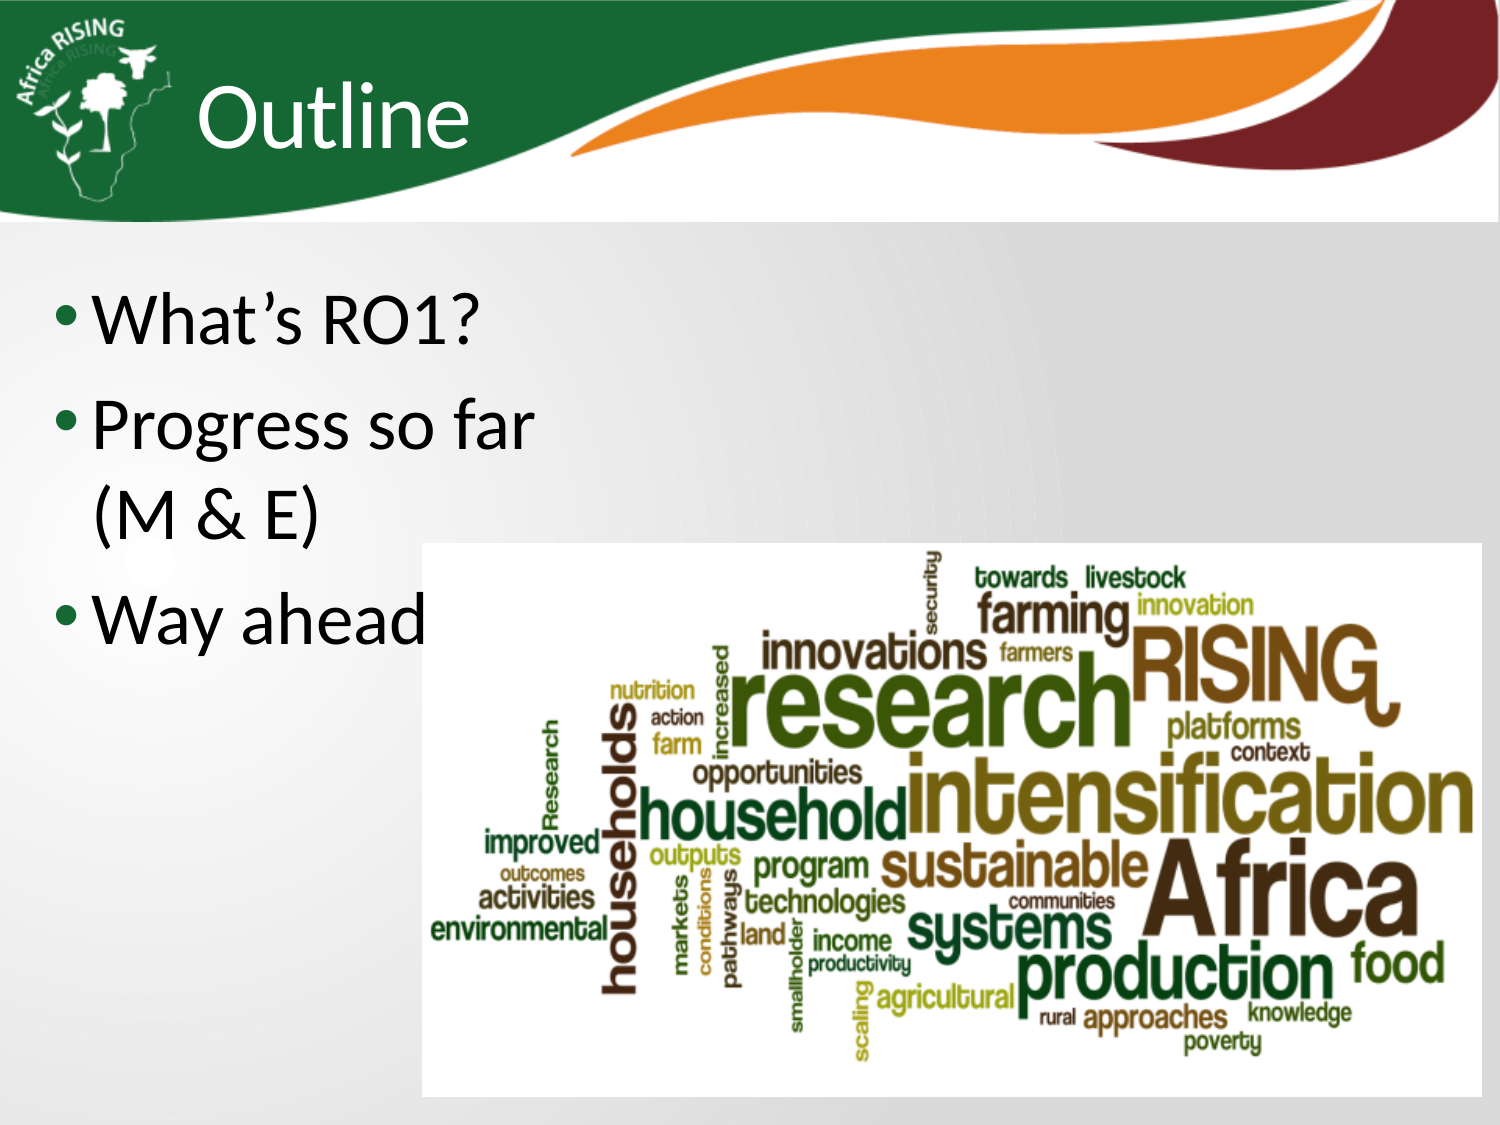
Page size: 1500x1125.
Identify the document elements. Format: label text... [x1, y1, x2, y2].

picture [0, 0, 1499, 222]
picture [422, 542, 1483, 1097]
title Outline [181, 45, 1500, 233]
list What’s RO1? Progress so far (M & E) Way ahead [20, 262, 598, 571]
